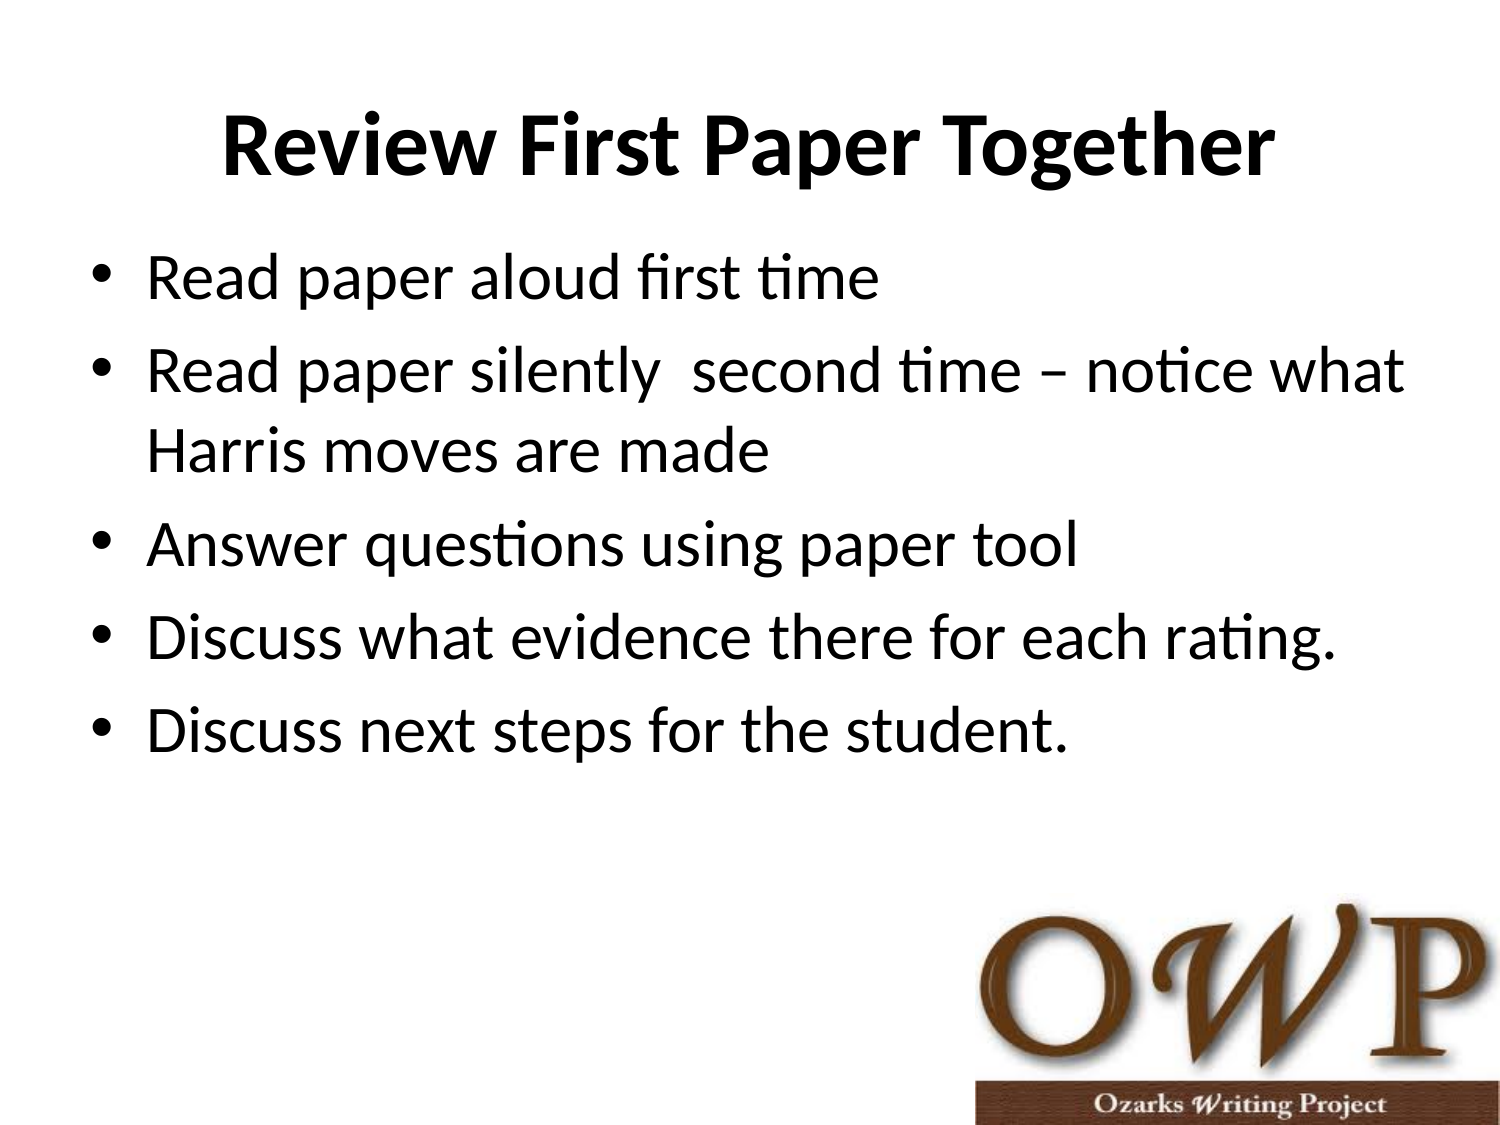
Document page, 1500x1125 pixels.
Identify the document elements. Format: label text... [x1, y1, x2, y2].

title Review First Paper Together [75, 45, 1425, 224]
picture [974, 893, 1500, 1125]
list Read paper aloud first time Read paper silently second time – notice what Harris moves are made Answer questions using paper tool Discuss what evidence there for each rating. Discuss next steps for the student. [75, 224, 1425, 1005]
